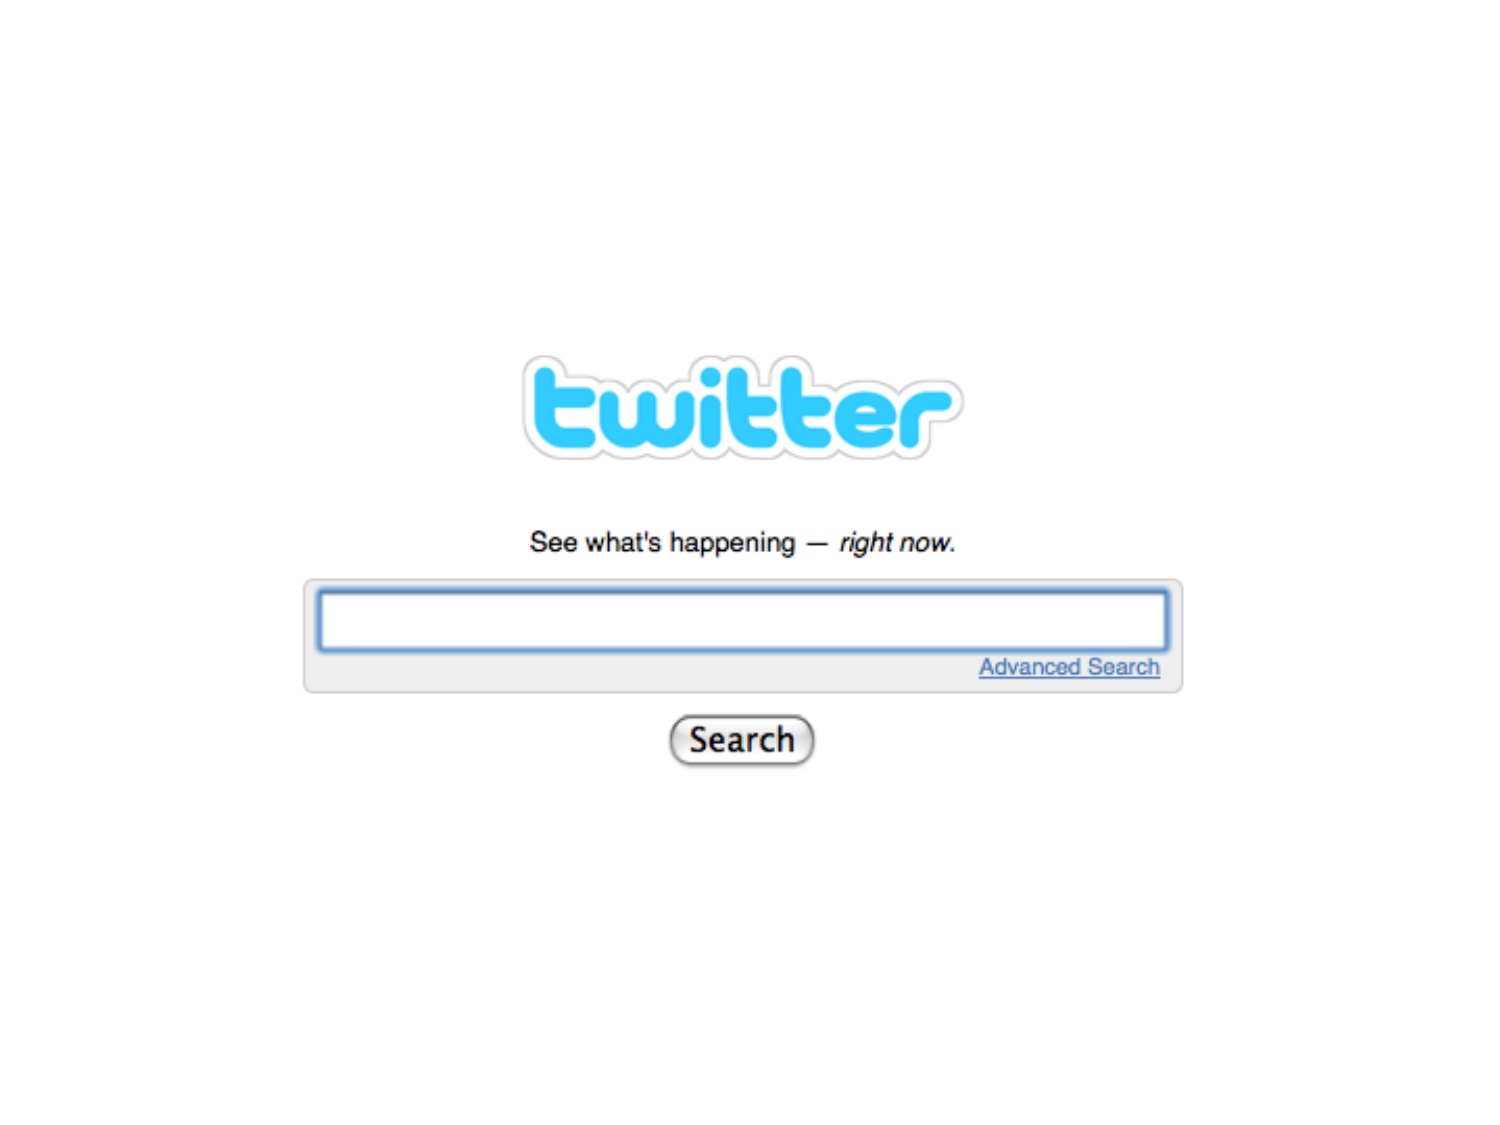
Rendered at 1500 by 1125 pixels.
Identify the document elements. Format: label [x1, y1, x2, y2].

picture [241, 308, 1259, 817]
